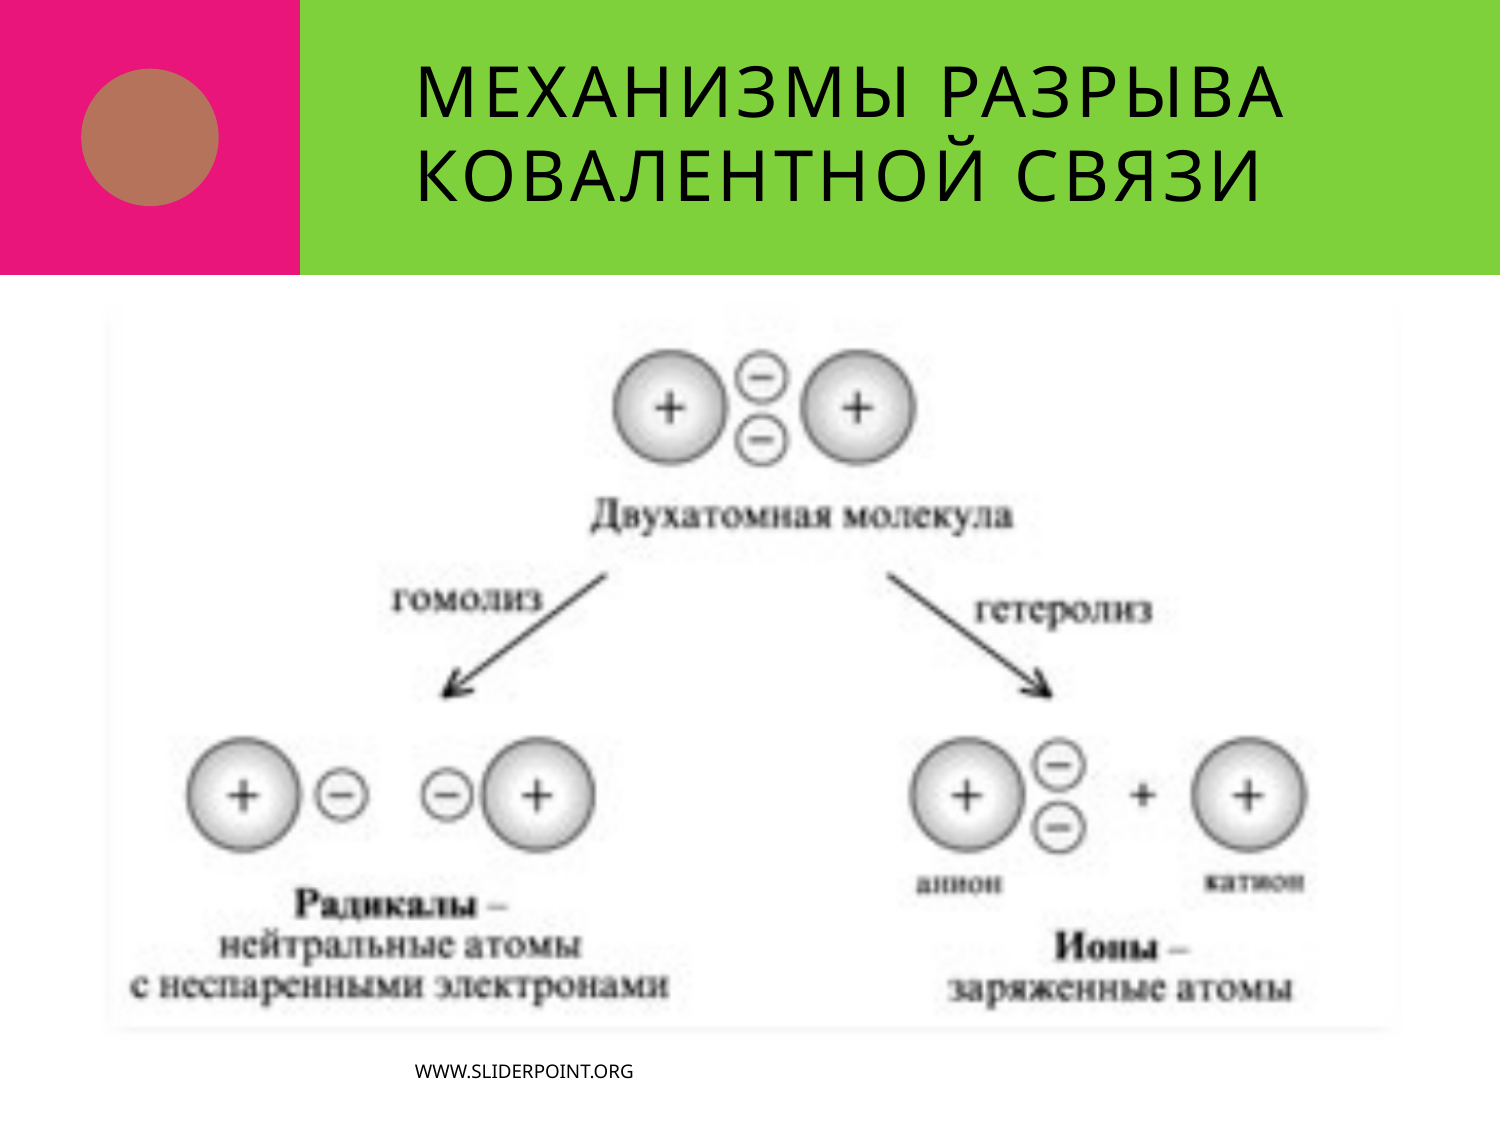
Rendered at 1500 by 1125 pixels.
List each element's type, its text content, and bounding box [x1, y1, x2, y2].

picture [100, 302, 1418, 1041]
footer www.sliderpoint.org [399, 1062, 875, 1103]
title Механизмы разрыва ковалентной связи [399, 37, 1425, 225]
